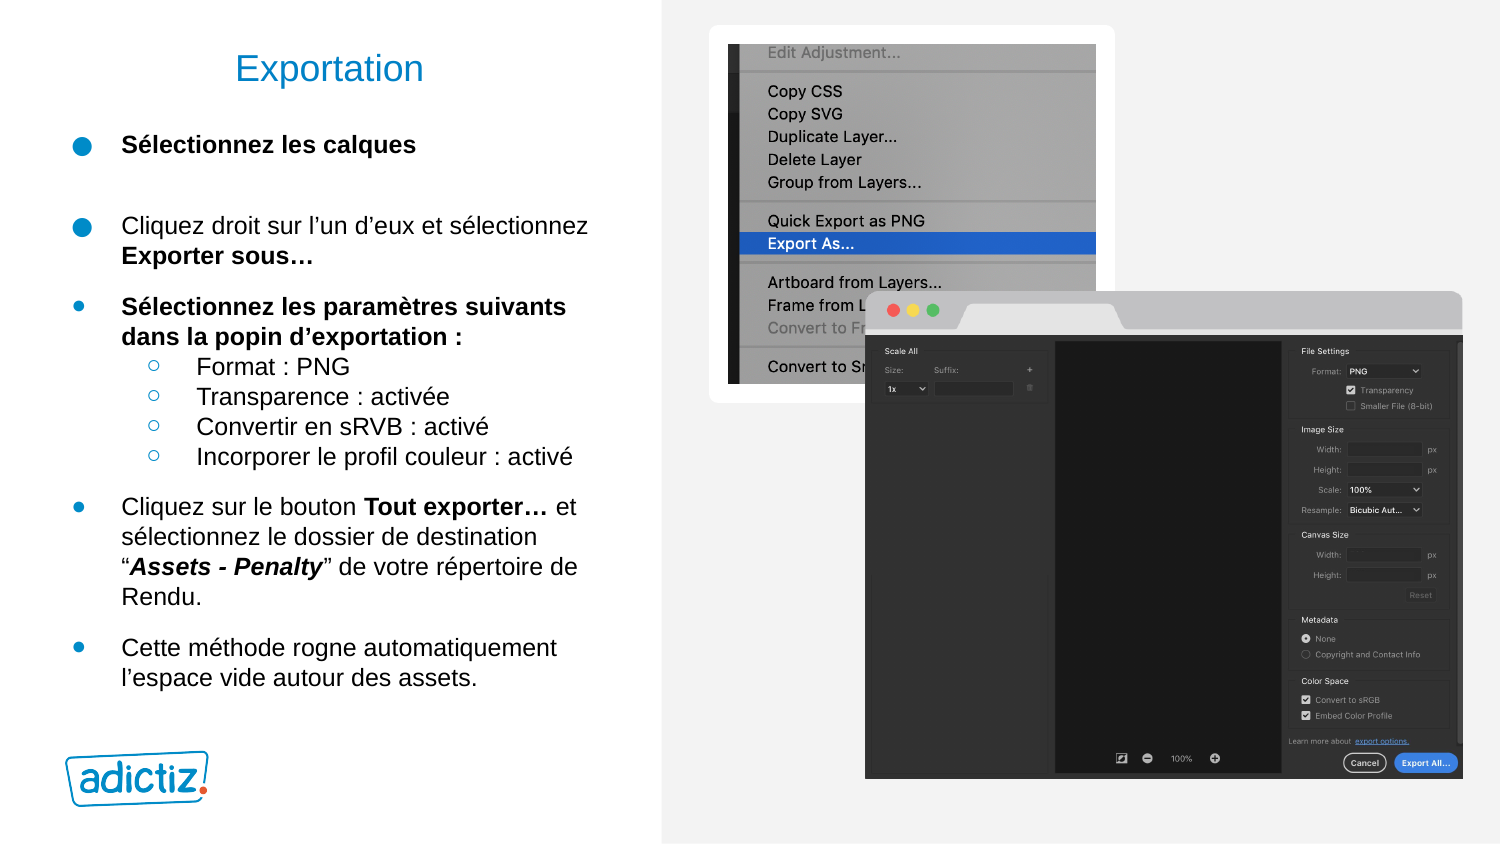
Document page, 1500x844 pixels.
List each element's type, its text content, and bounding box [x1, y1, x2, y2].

picture [727, 43, 1463, 385]
picture [59, 748, 214, 810]
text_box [865, 335, 1463, 780]
list Sélectionnez les calques Cliquez droit sur l’un d’eux et sélectionnez Exporter sous… Sélectionnez les paramètres suivants dans la popin d’exportation : Format : PNG Transparence : activée Convertir en sRVB : activé Incorporer le profil couleur : activé Cliquez sur le bouton Tout exporter… et sélectionnez le dossier de destination “Assets - Penalty” de votre répertoire de Rendu. Cette méthode rogne automatiquement l’espace vide autour des assets. [31, 127, 629, 735]
title Exportation [31, 0, 629, 127]
